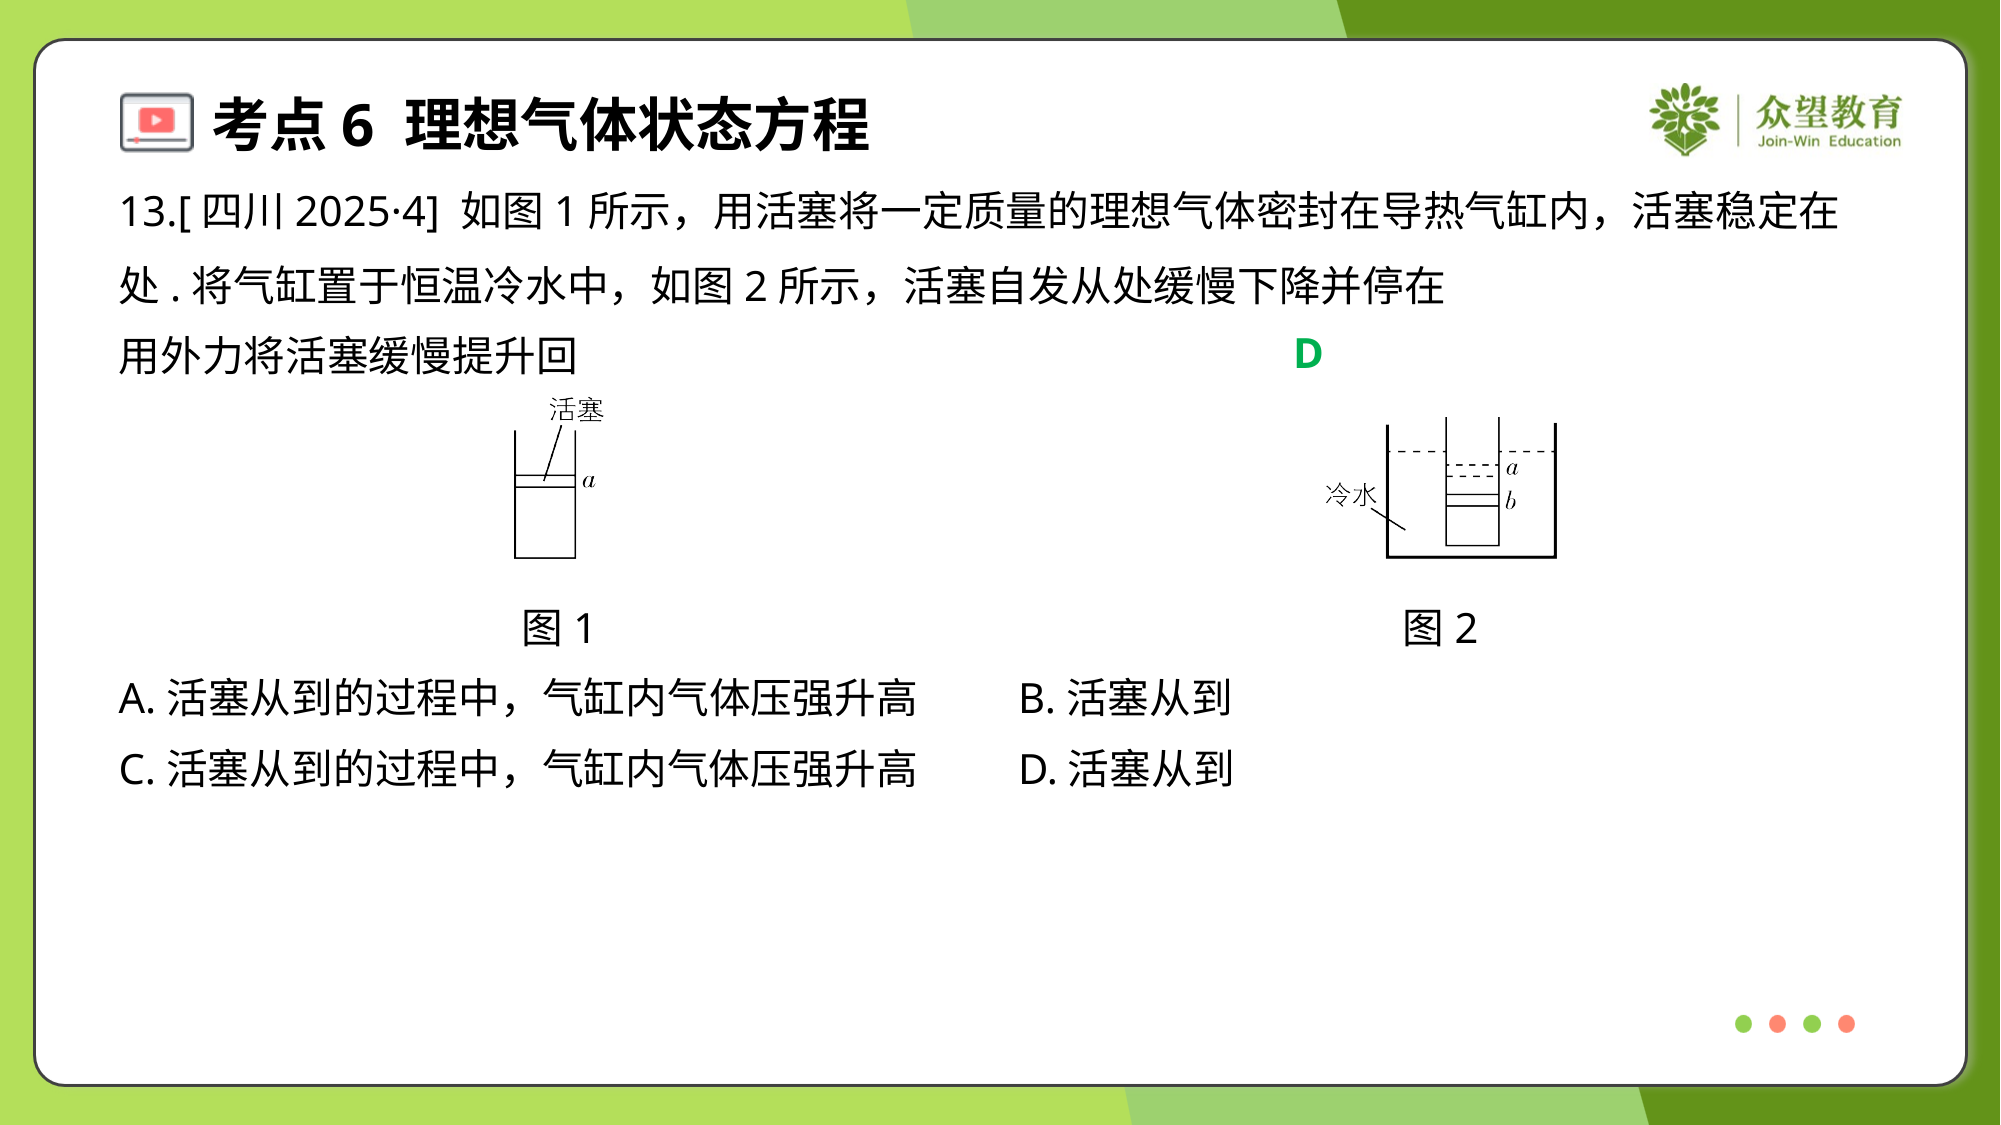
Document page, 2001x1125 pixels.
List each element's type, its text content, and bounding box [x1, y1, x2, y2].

text_box D [1277, 306, 1341, 371]
picture [0, 0, 2000, 1125]
text_box 图1 [521, 579, 598, 713]
text_box 图2 [1402, 579, 1479, 713]
